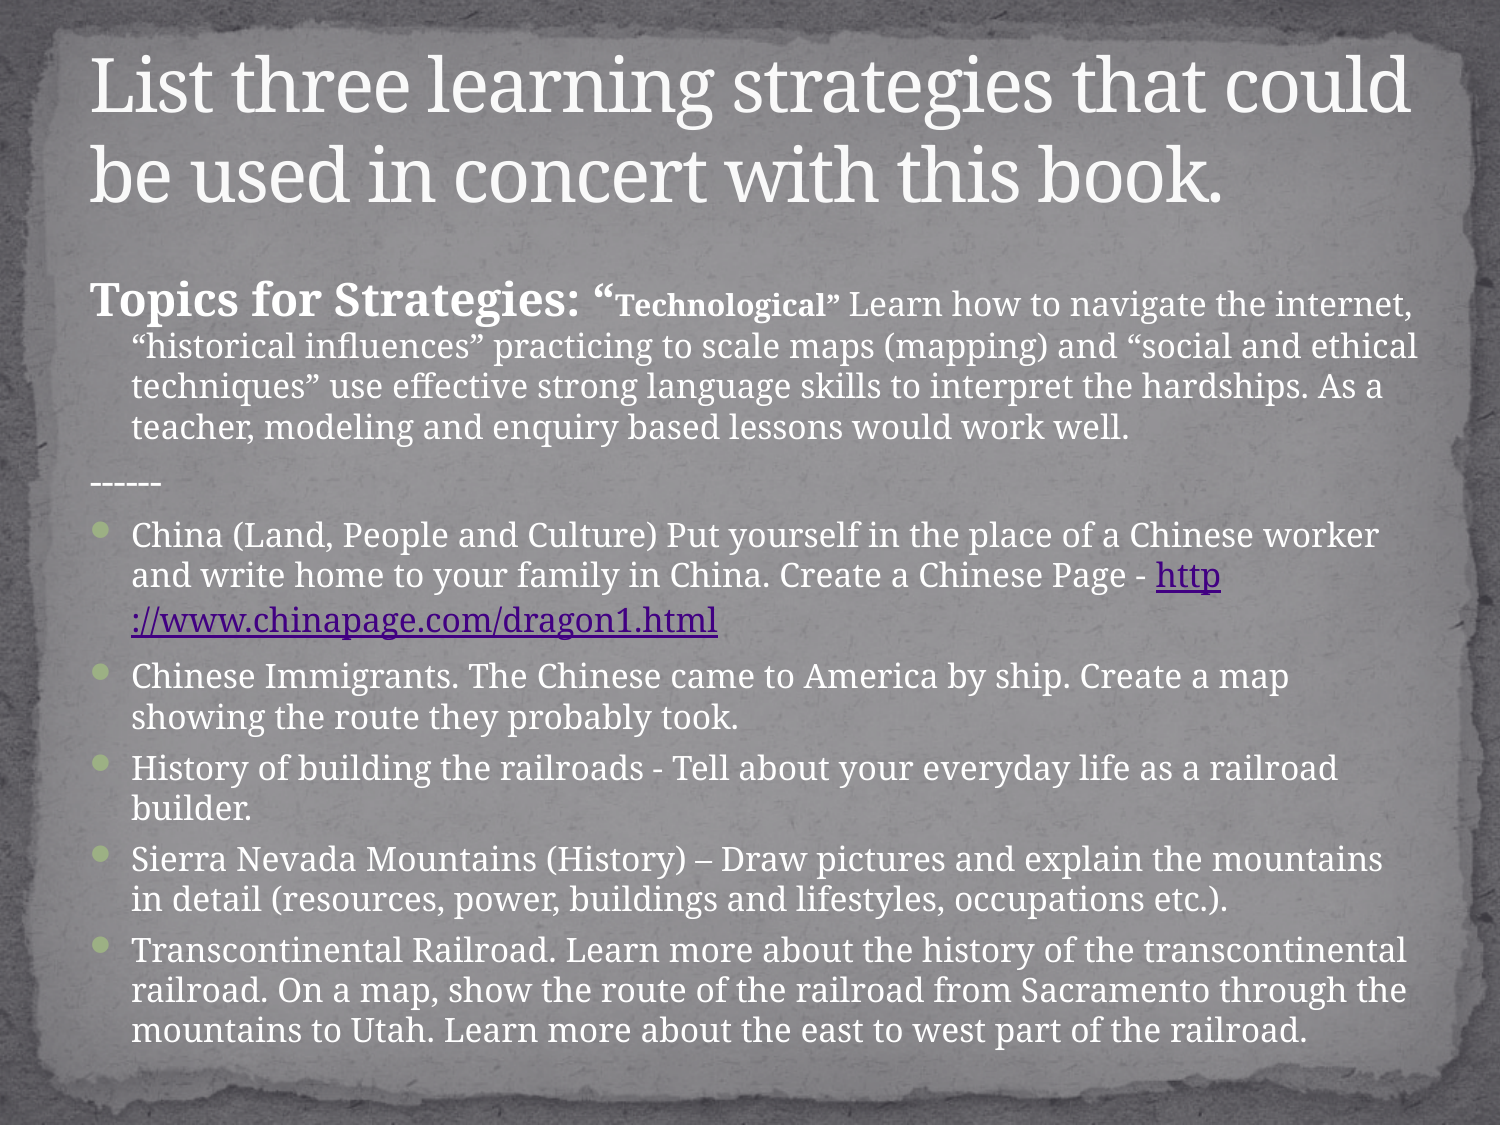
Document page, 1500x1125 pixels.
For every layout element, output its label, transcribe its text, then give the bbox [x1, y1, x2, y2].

title List three learning strategies that could be used in concert with this book. [74, 24, 1425, 225]
list Topics for Strategies: “Technological” Learn how to navigate the internet, “historical influences” practicing to scale maps (mapping) and “social and ethical techniques” use effective strong language skills to interpret the hardships. As a teacher, modeling and enquiry based lessons would work well. ------ China (Land, People and Culture) Put yourself in the place of a Chinese worker and write home to your family in China. Create a Chinese Page - http://www.chinapage.com/dragon1.html Chinese Immigrants. The Chinese came to America by ship. Create a map showing the route they probably took. History of building the railroads - Tell about your everyday life as a railroad builder. Sierra Nevada Mountains (History) – Draw pictures and explain the mountains in detail (resources, power, buildings and lifestyles, occupations etc.). Transcontinental Railroad. Learn more about the history of the transcontinental railroad. On a map, show the route of the railroad from Sacramento through the mountains to Utah. Learn more about the east to west part of the railroad. [75, 262, 1438, 1075]
